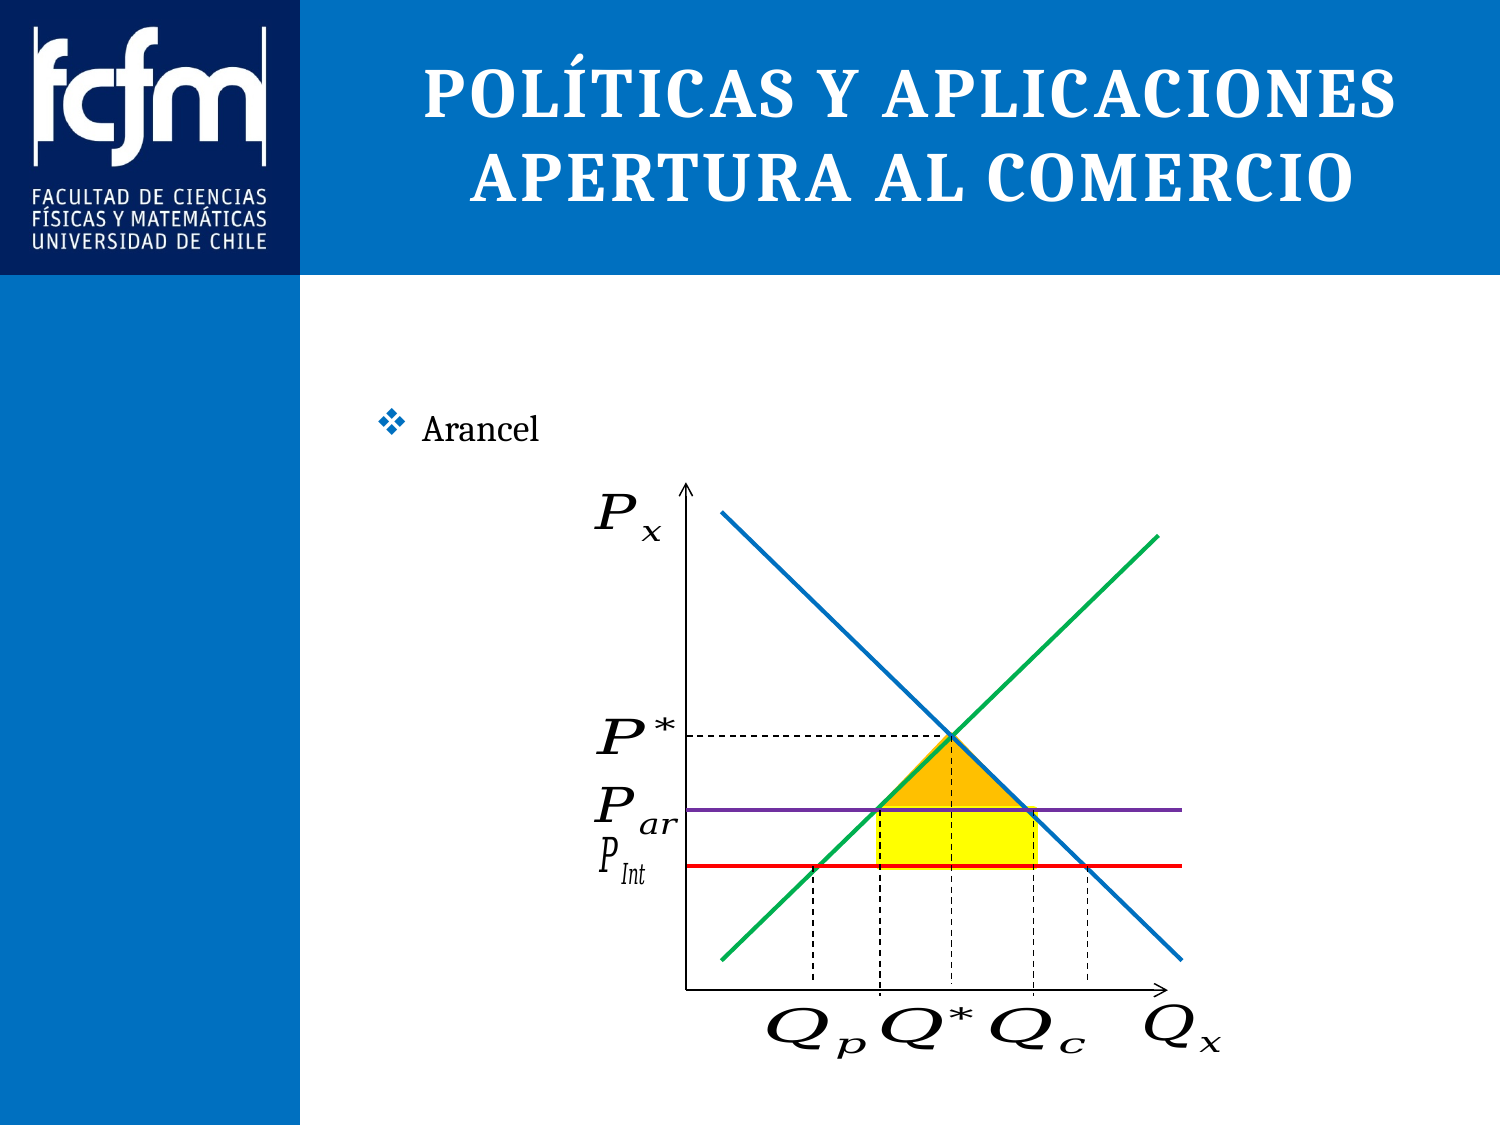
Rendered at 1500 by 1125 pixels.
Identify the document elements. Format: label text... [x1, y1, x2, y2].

text_box Arancel [356, 369, 1129, 483]
picture [29, 18, 272, 254]
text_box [592, 511, 1183, 1061]
title Políticas y aplicaciones apertura al comercio [399, 37, 1425, 225]
